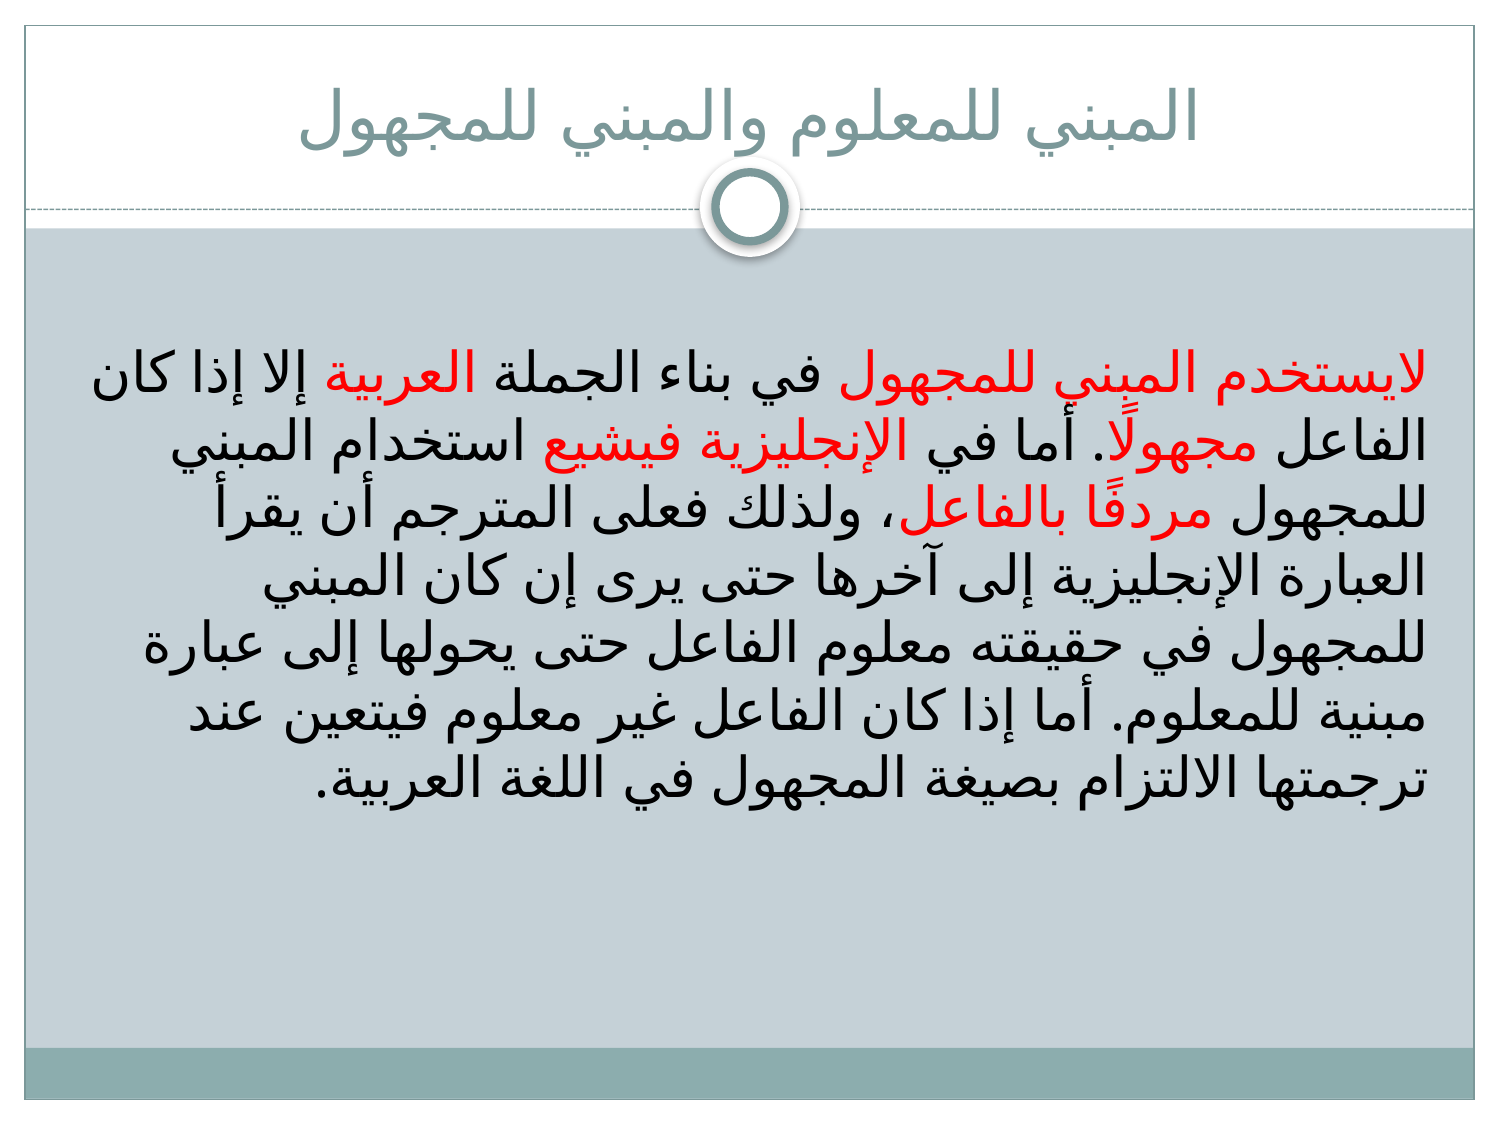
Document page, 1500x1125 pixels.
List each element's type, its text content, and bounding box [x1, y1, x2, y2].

title المبني للمعلوم والمبني للمجهول [49, 37, 1450, 162]
list لايستخدم المبني للمجهول في بناء الجملة العربية إلا إذا كان الفاعل مجهولًا. أما في الإنجليزية فيشيع استخدام المبني للمجهول مردفًا بالفاعل، ولذلك فعلى المترجم أن يقرأ العبارة الإنجليزية إلى آخرها حتى يرى إن كان المبني للمجهول في حقيقته معلوم الفاعل حتى يحولها إلى عبارة مبنية للمعلوم. أما إذا كان الفاعل غير معلوم فيتعين عند ترجمتها الالتزام بصيغة المجهول في اللغة العربية. [49, 250, 1445, 1001]
